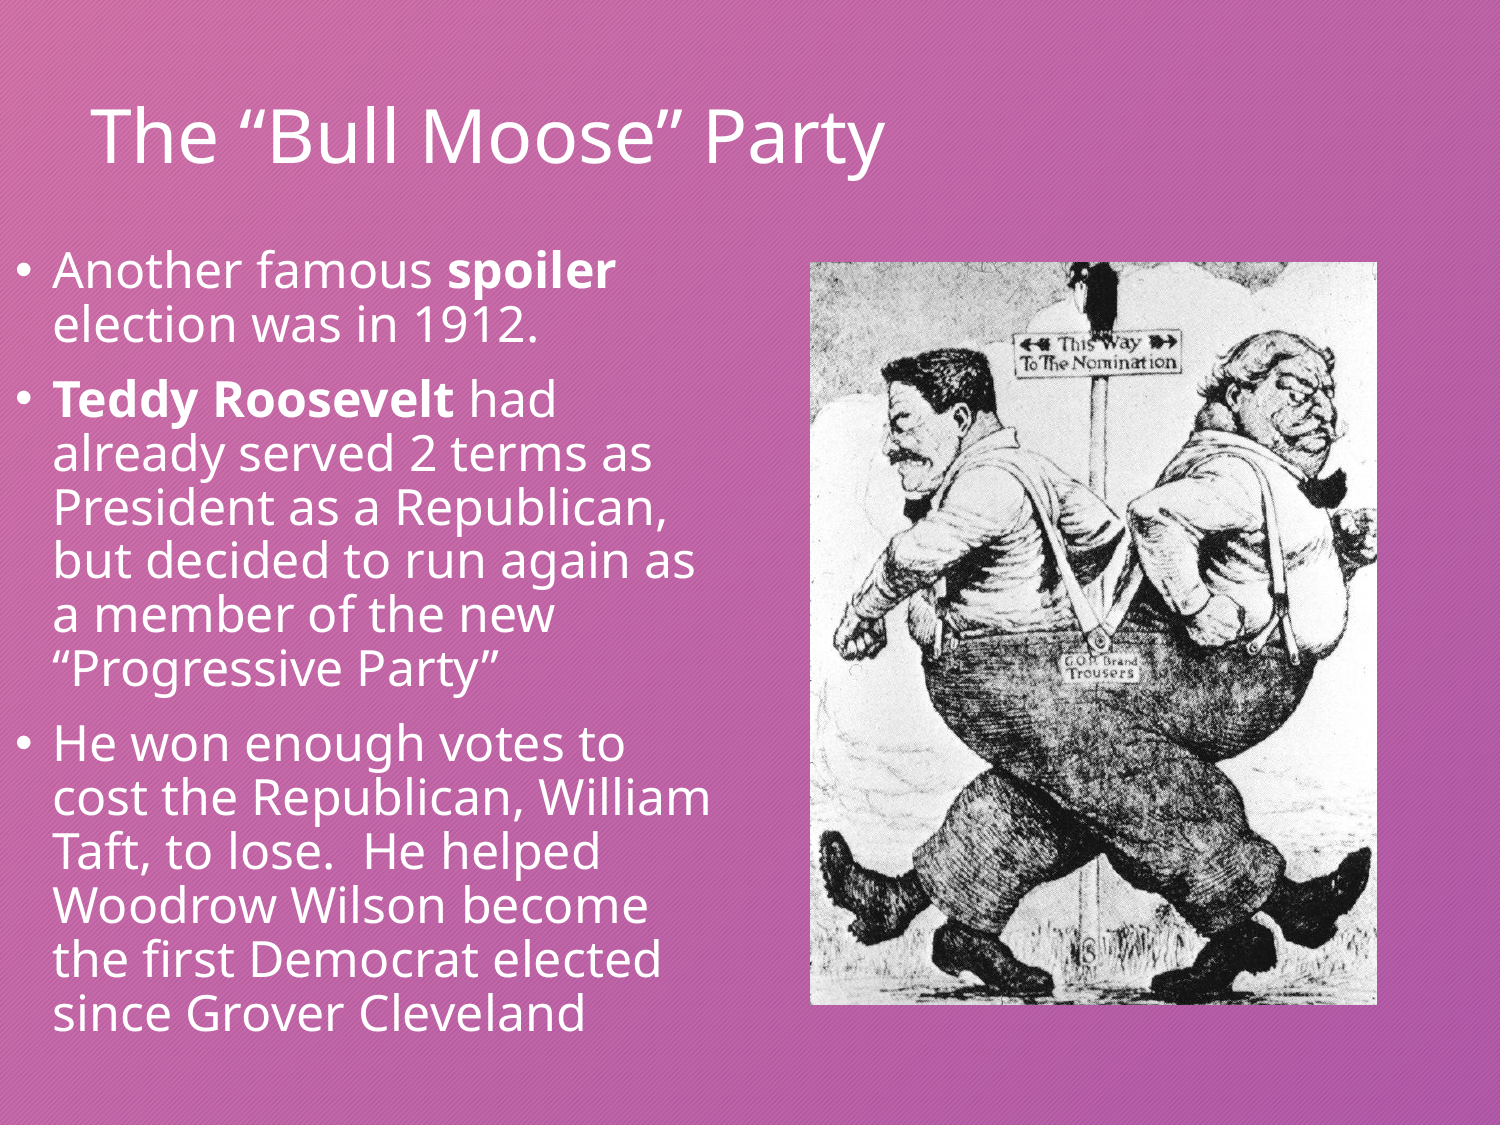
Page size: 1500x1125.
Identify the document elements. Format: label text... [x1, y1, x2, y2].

title The “Bull Moose” Party [75, 45, 1425, 233]
list Another famous spoiler election was in 1912. Teddy Roosevelt had already served 2 terms as President as a Republican, but decided to run again as a member of the new “Progressive Party” He won enough votes to cost the Republican, William Taft, to lose. He helped Woodrow Wilson become the first Democrat elected since Grover Cleveland [0, 237, 738, 1050]
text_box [810, 262, 1378, 1006]
